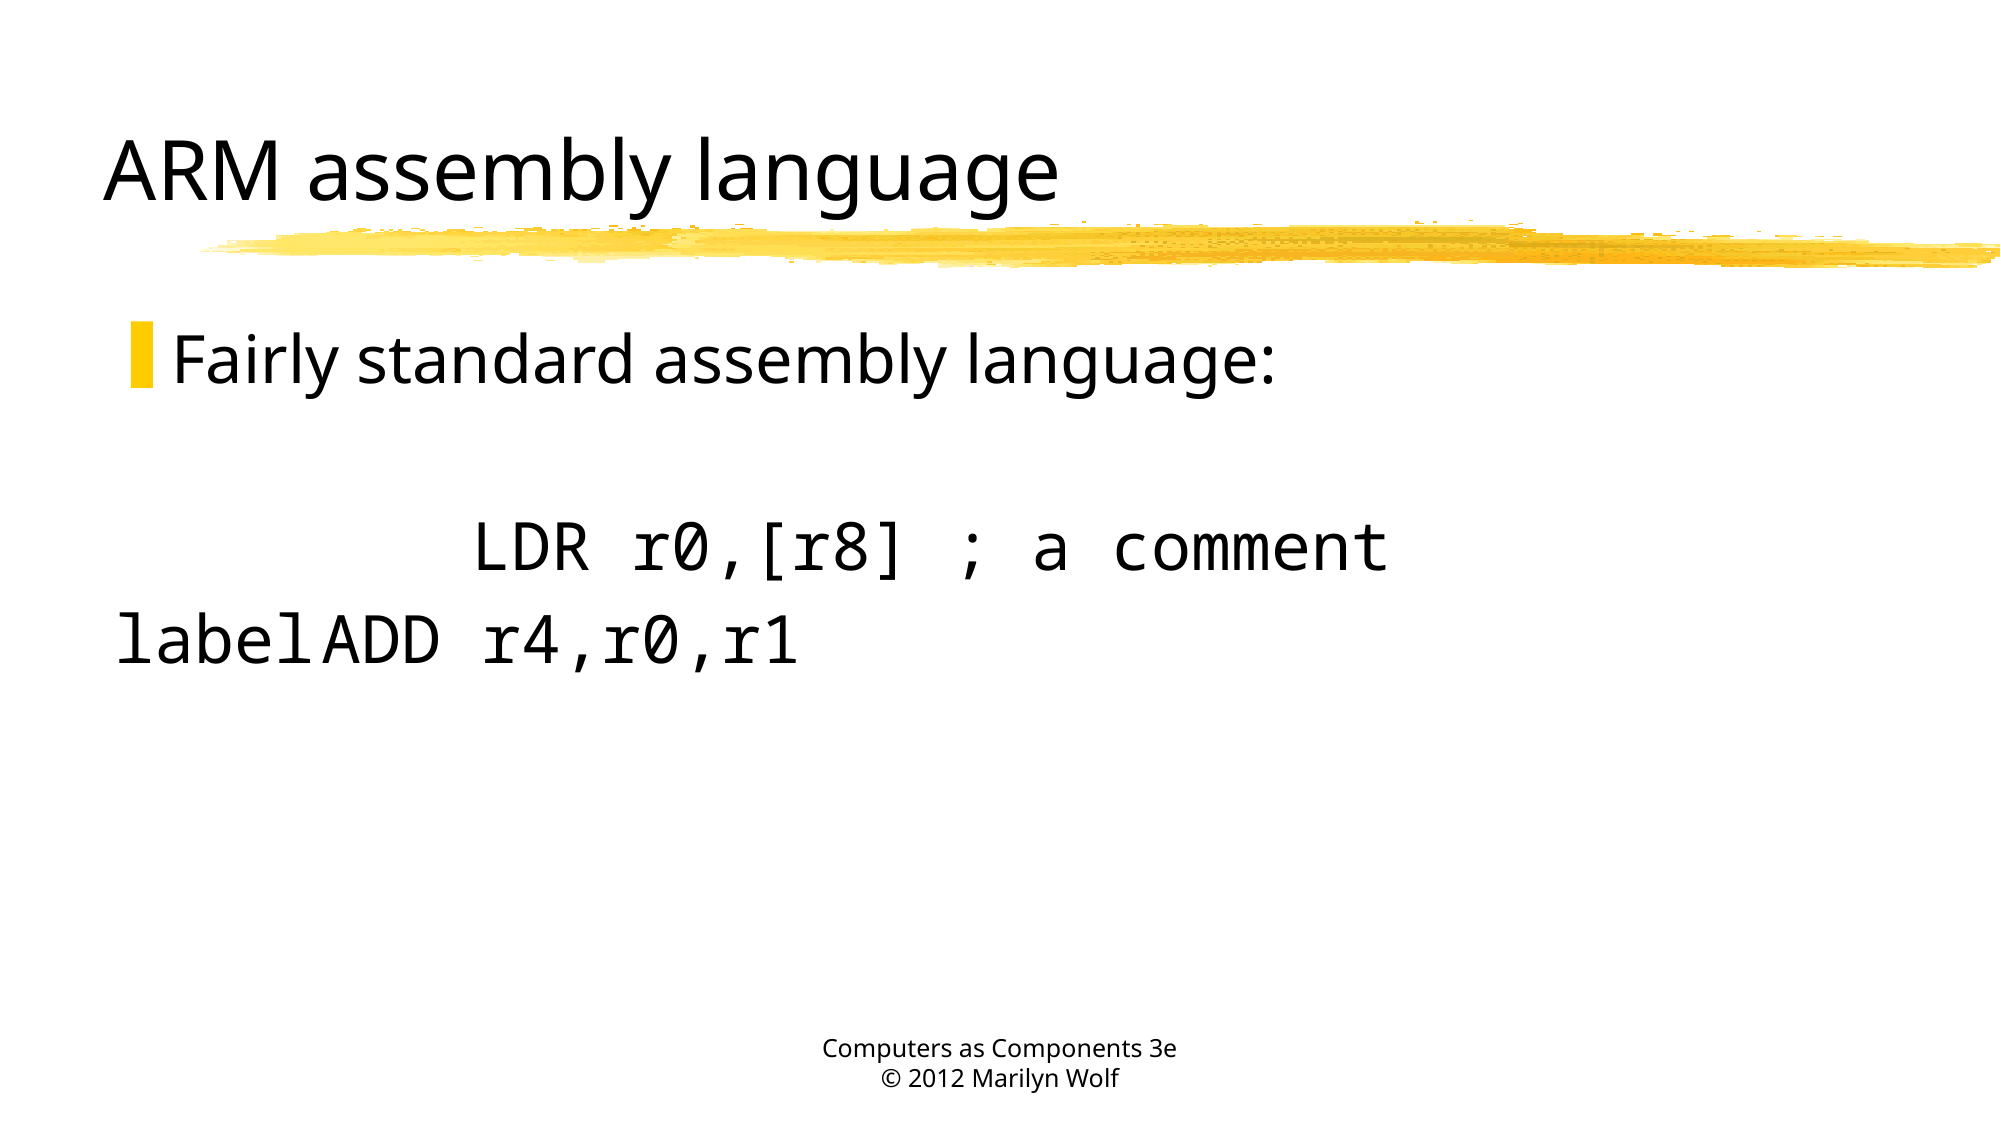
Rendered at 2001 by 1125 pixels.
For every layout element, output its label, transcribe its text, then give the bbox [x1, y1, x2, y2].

list Fairly standard assembly language: LDR r0,[r8] ; a comment label ADD r4,r0,r1 [99, 309, 1890, 994]
picture [200, 215, 2000, 279]
title ARM assembly language [88, 37, 1790, 226]
